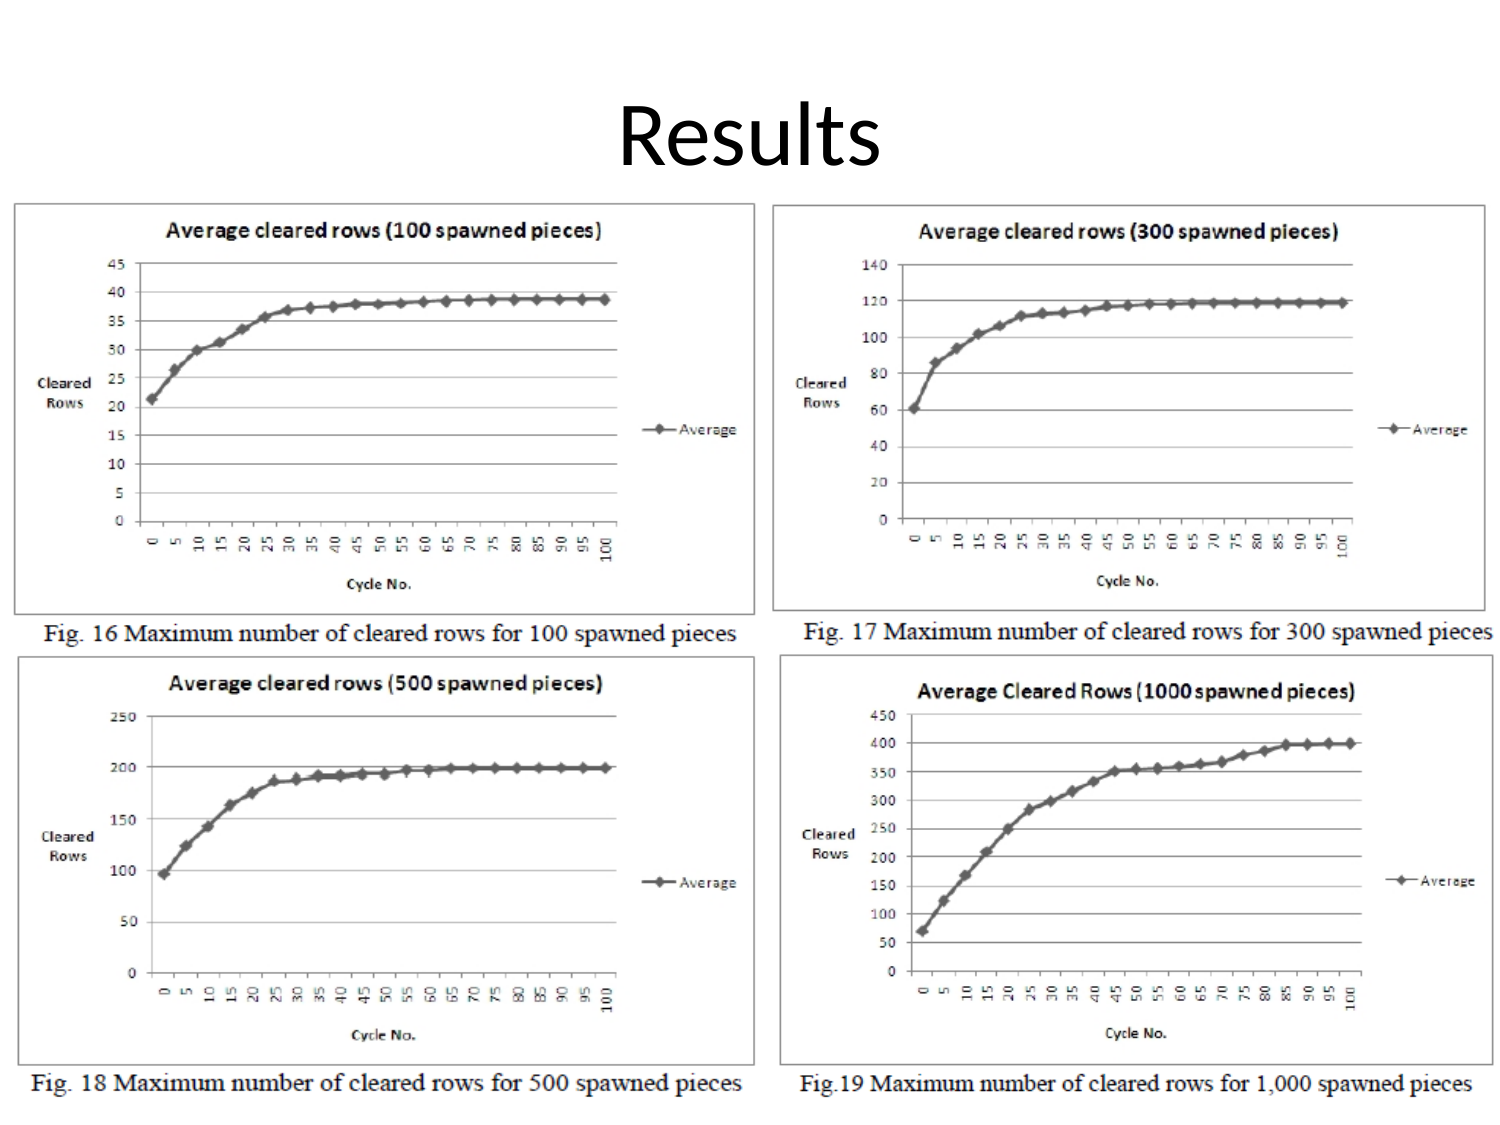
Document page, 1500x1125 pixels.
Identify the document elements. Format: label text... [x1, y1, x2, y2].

title Results [75, 45, 1425, 198]
picture [5, 199, 1498, 1101]
